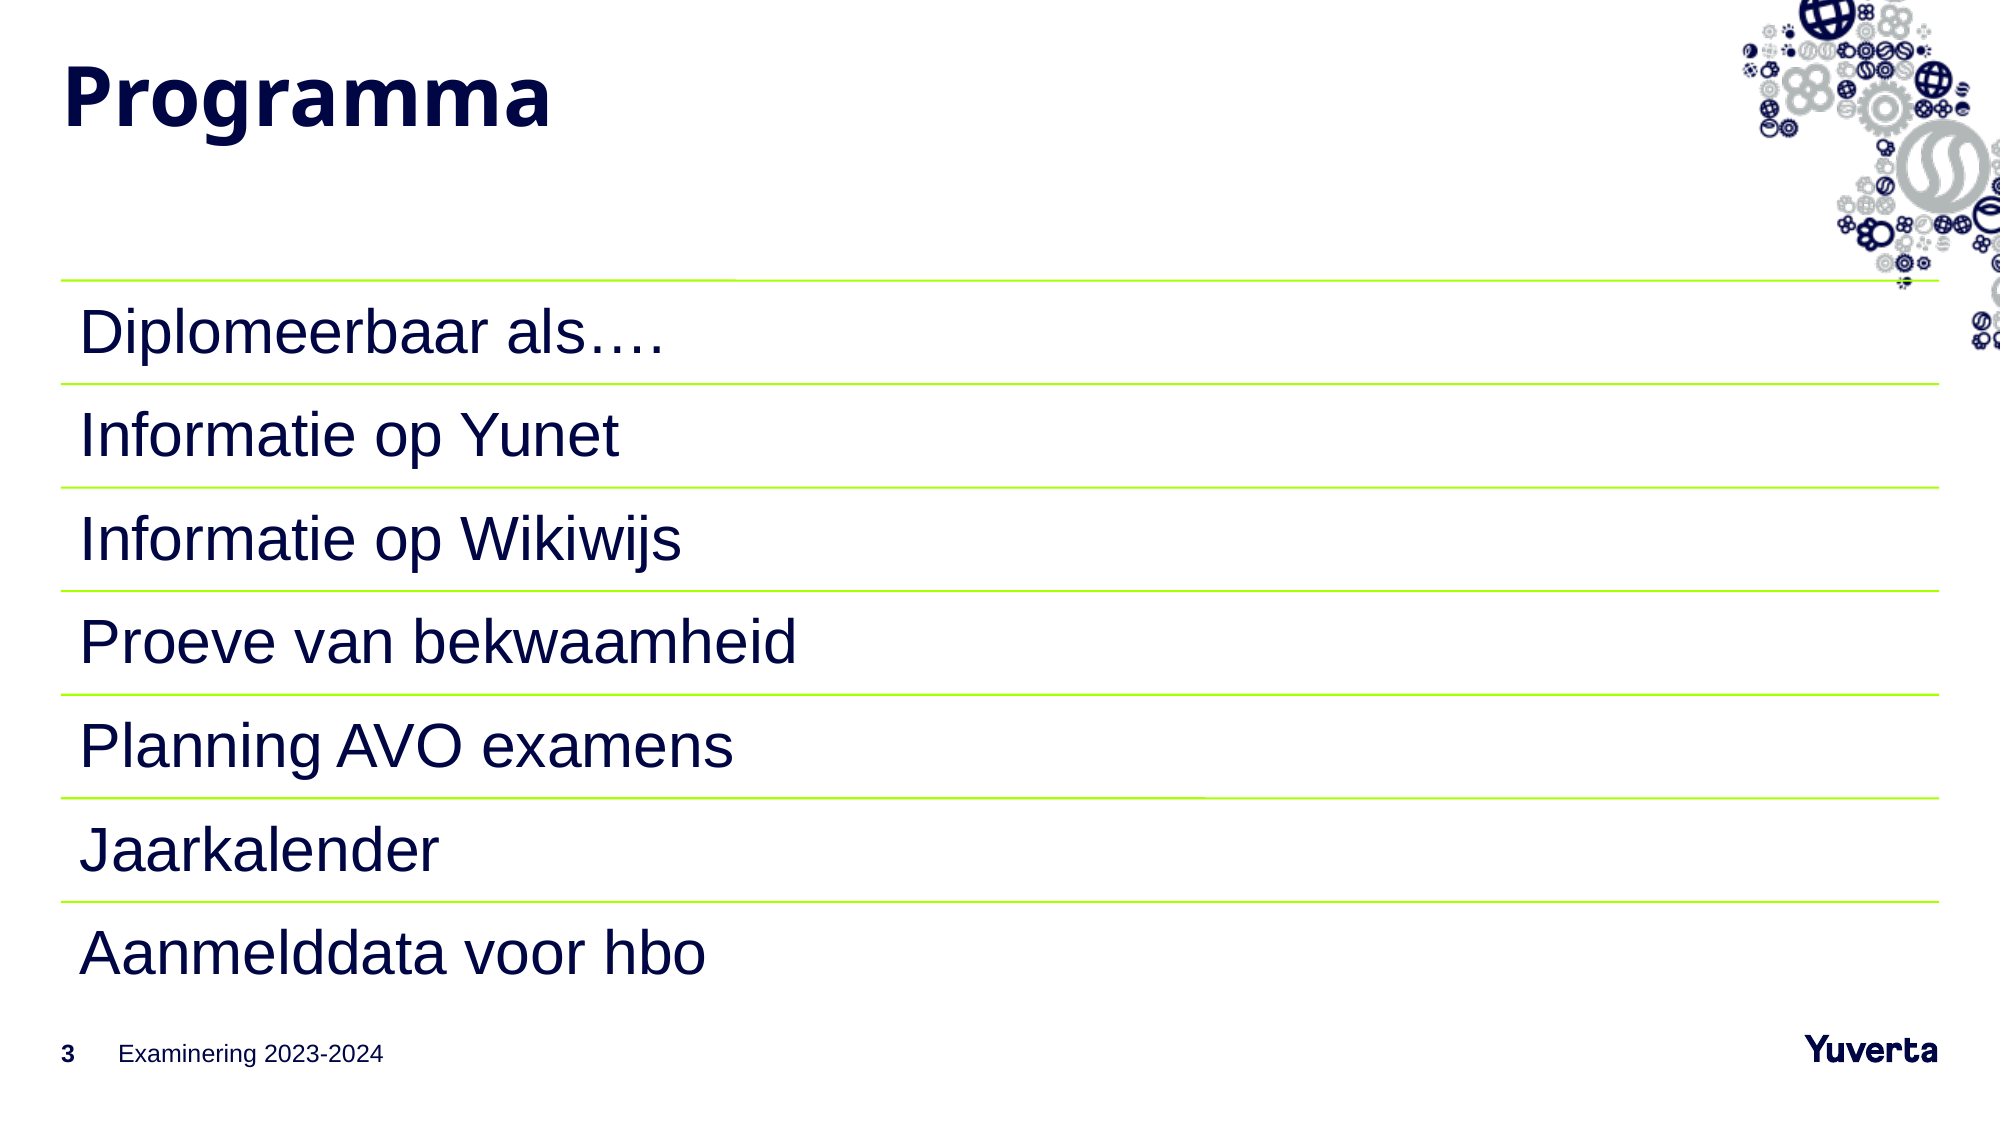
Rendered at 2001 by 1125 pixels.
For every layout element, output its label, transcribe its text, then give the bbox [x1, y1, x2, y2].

title Programma [60, 48, 1720, 239]
slide_number 3 [60, 1037, 113, 1073]
picture [0, 0, 2000, 1125]
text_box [60, 280, 1940, 1006]
footer Examinering 2023-2024 [118, 1037, 987, 1073]
